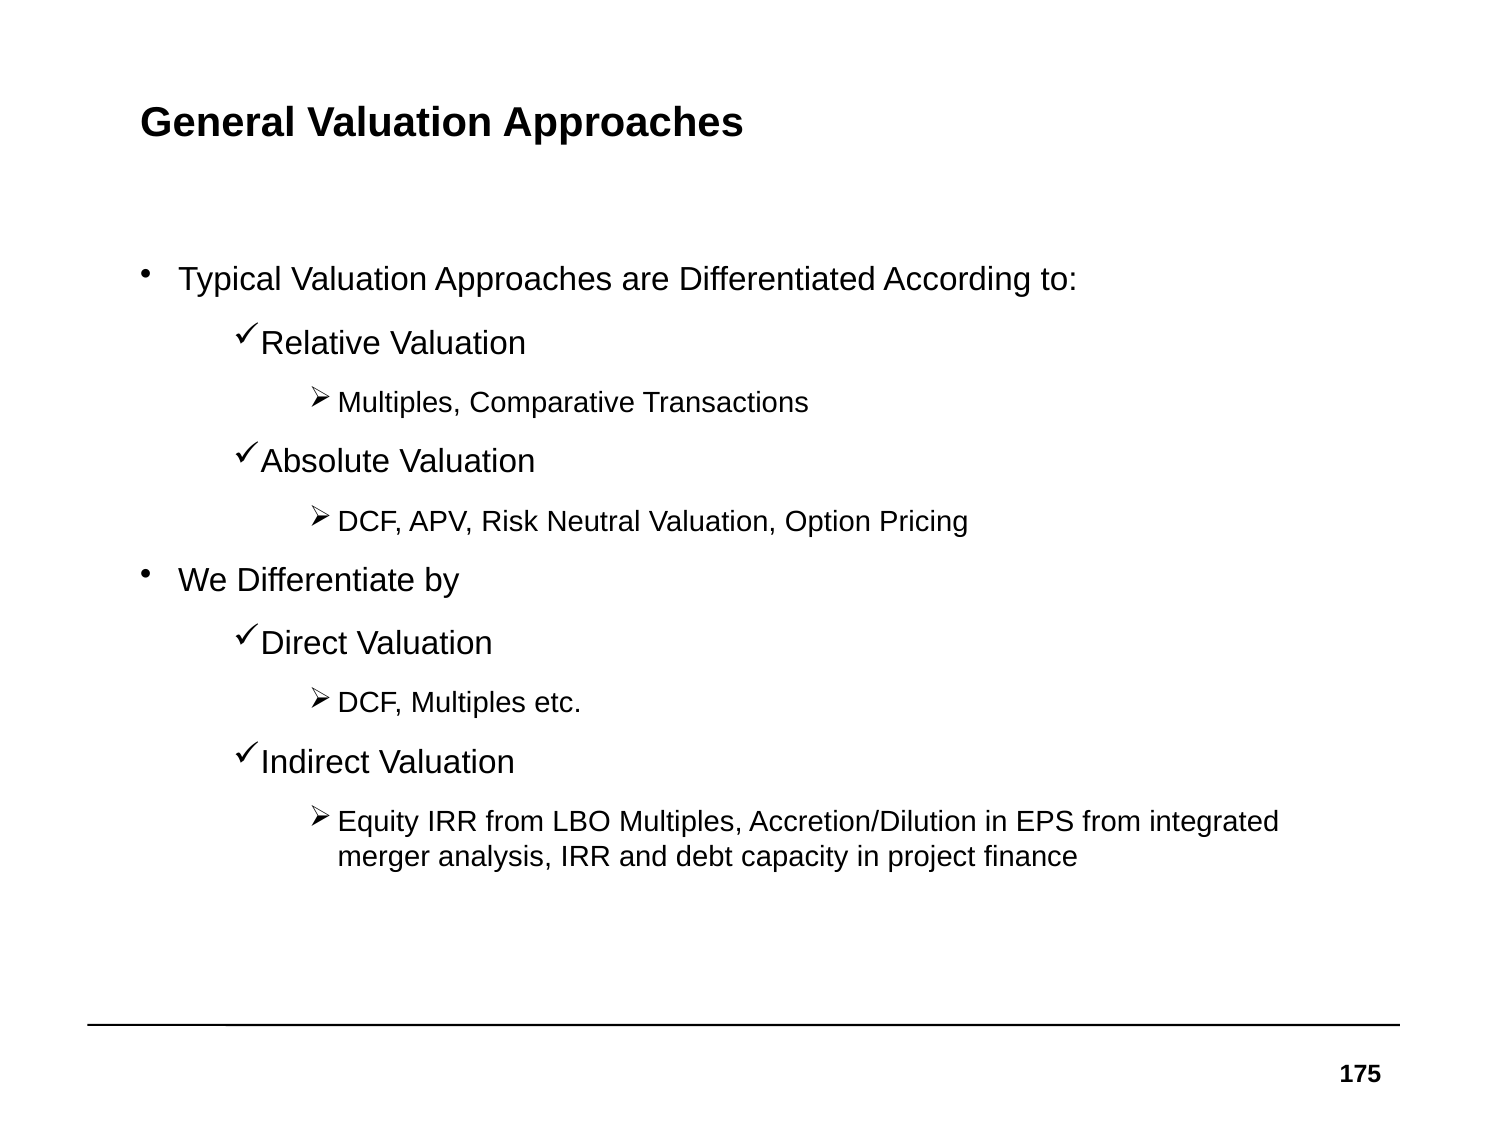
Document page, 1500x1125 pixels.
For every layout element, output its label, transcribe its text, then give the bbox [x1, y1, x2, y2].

title General Valuation Approaches [125, 87, 1375, 225]
list Typical Valuation Approaches are Differentiated According to: Relative Valuation Multiples, Comparative Transactions Absolute Valuation DCF, APV, Risk Neutral Valuation, Option Pricing We Differentiate by Direct Valuation DCF, Multiples etc. Indirect Valuation Equity IRR from LBO Multiples, Accretion/Dilution in EPS from integrated merger analysis, IRR and debt capacity in project finance [125, 249, 1338, 1000]
